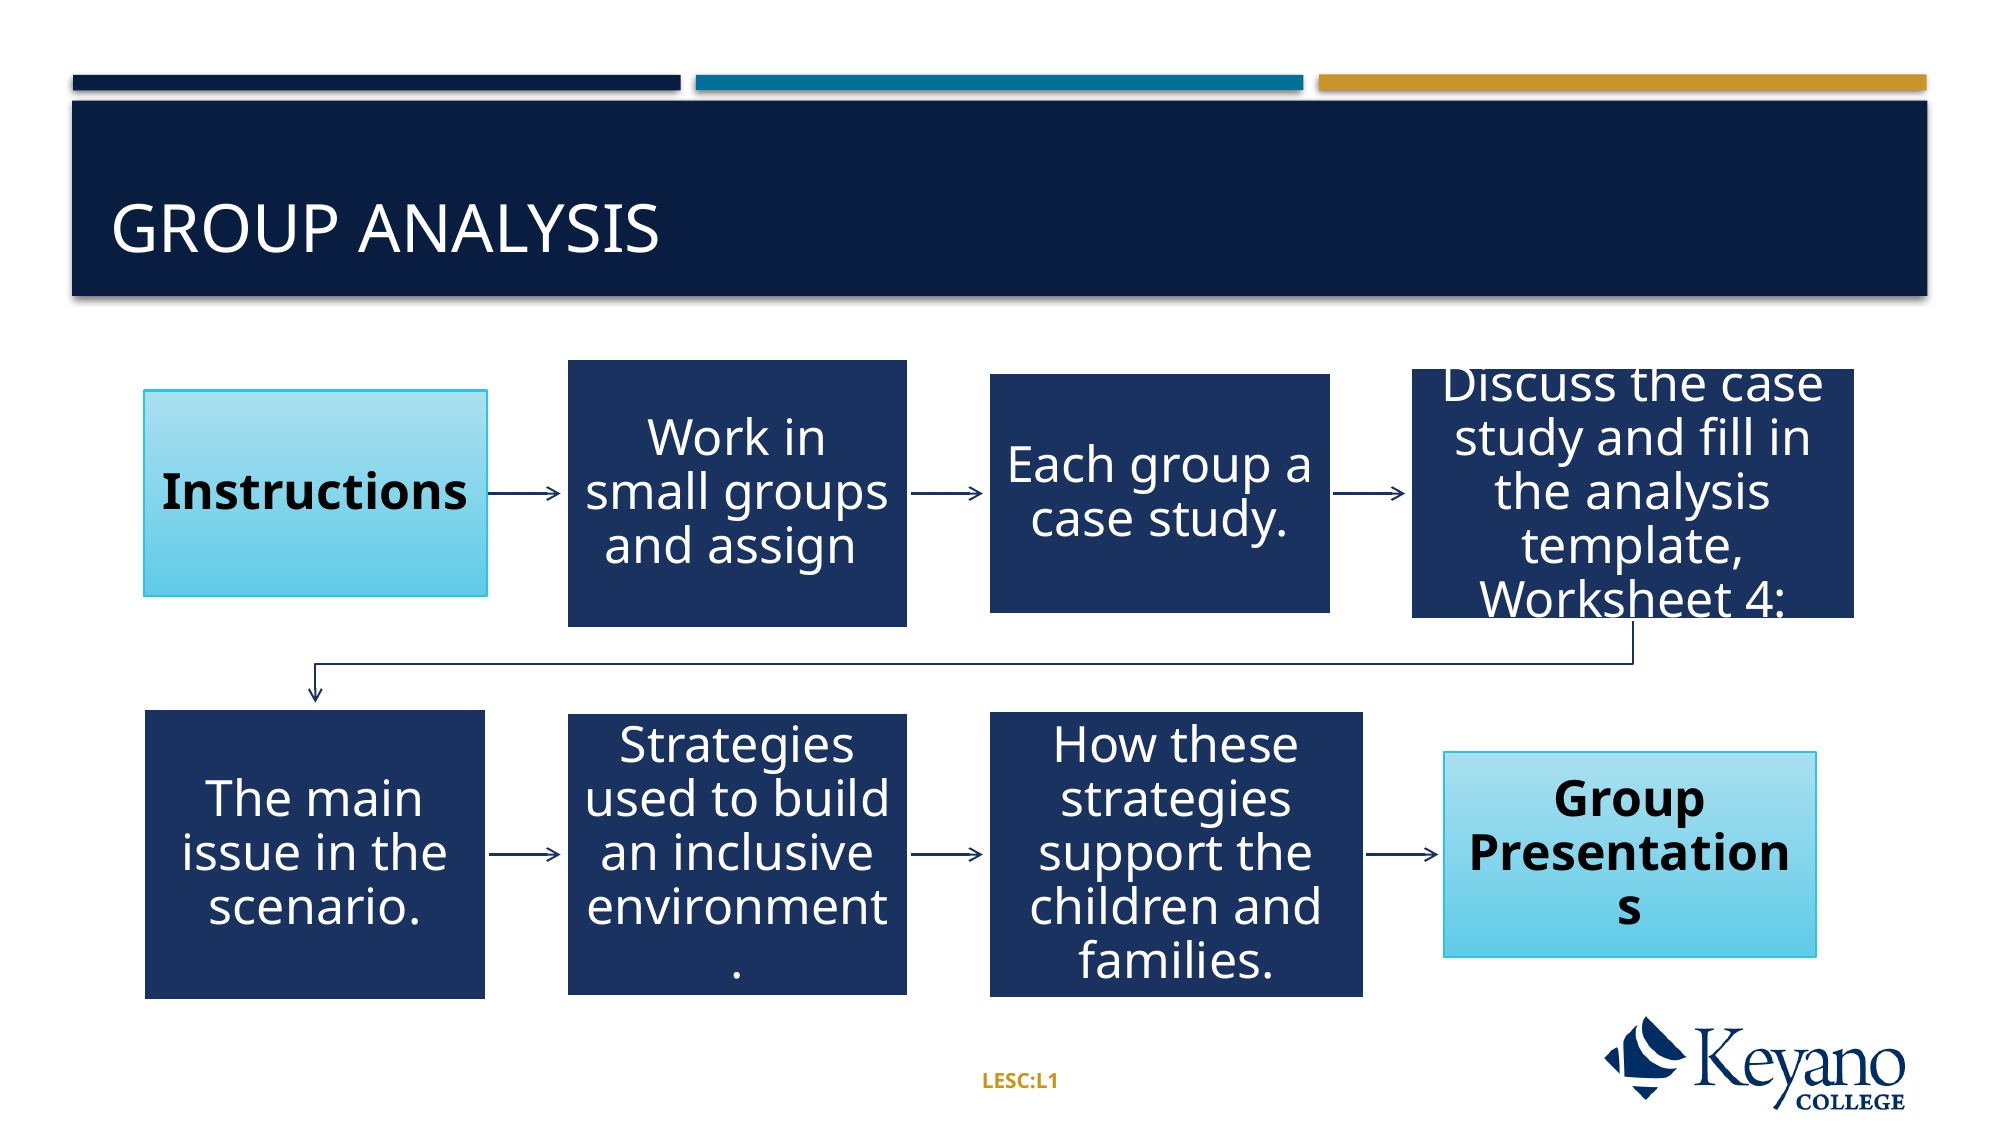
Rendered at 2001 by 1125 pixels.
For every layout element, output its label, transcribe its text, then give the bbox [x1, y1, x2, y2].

picture [1604, 1016, 1905, 1110]
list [94, 357, 1906, 1003]
footer LESC:L1 [800, 1050, 1241, 1110]
title Group Analysis [95, 123, 1905, 274]
